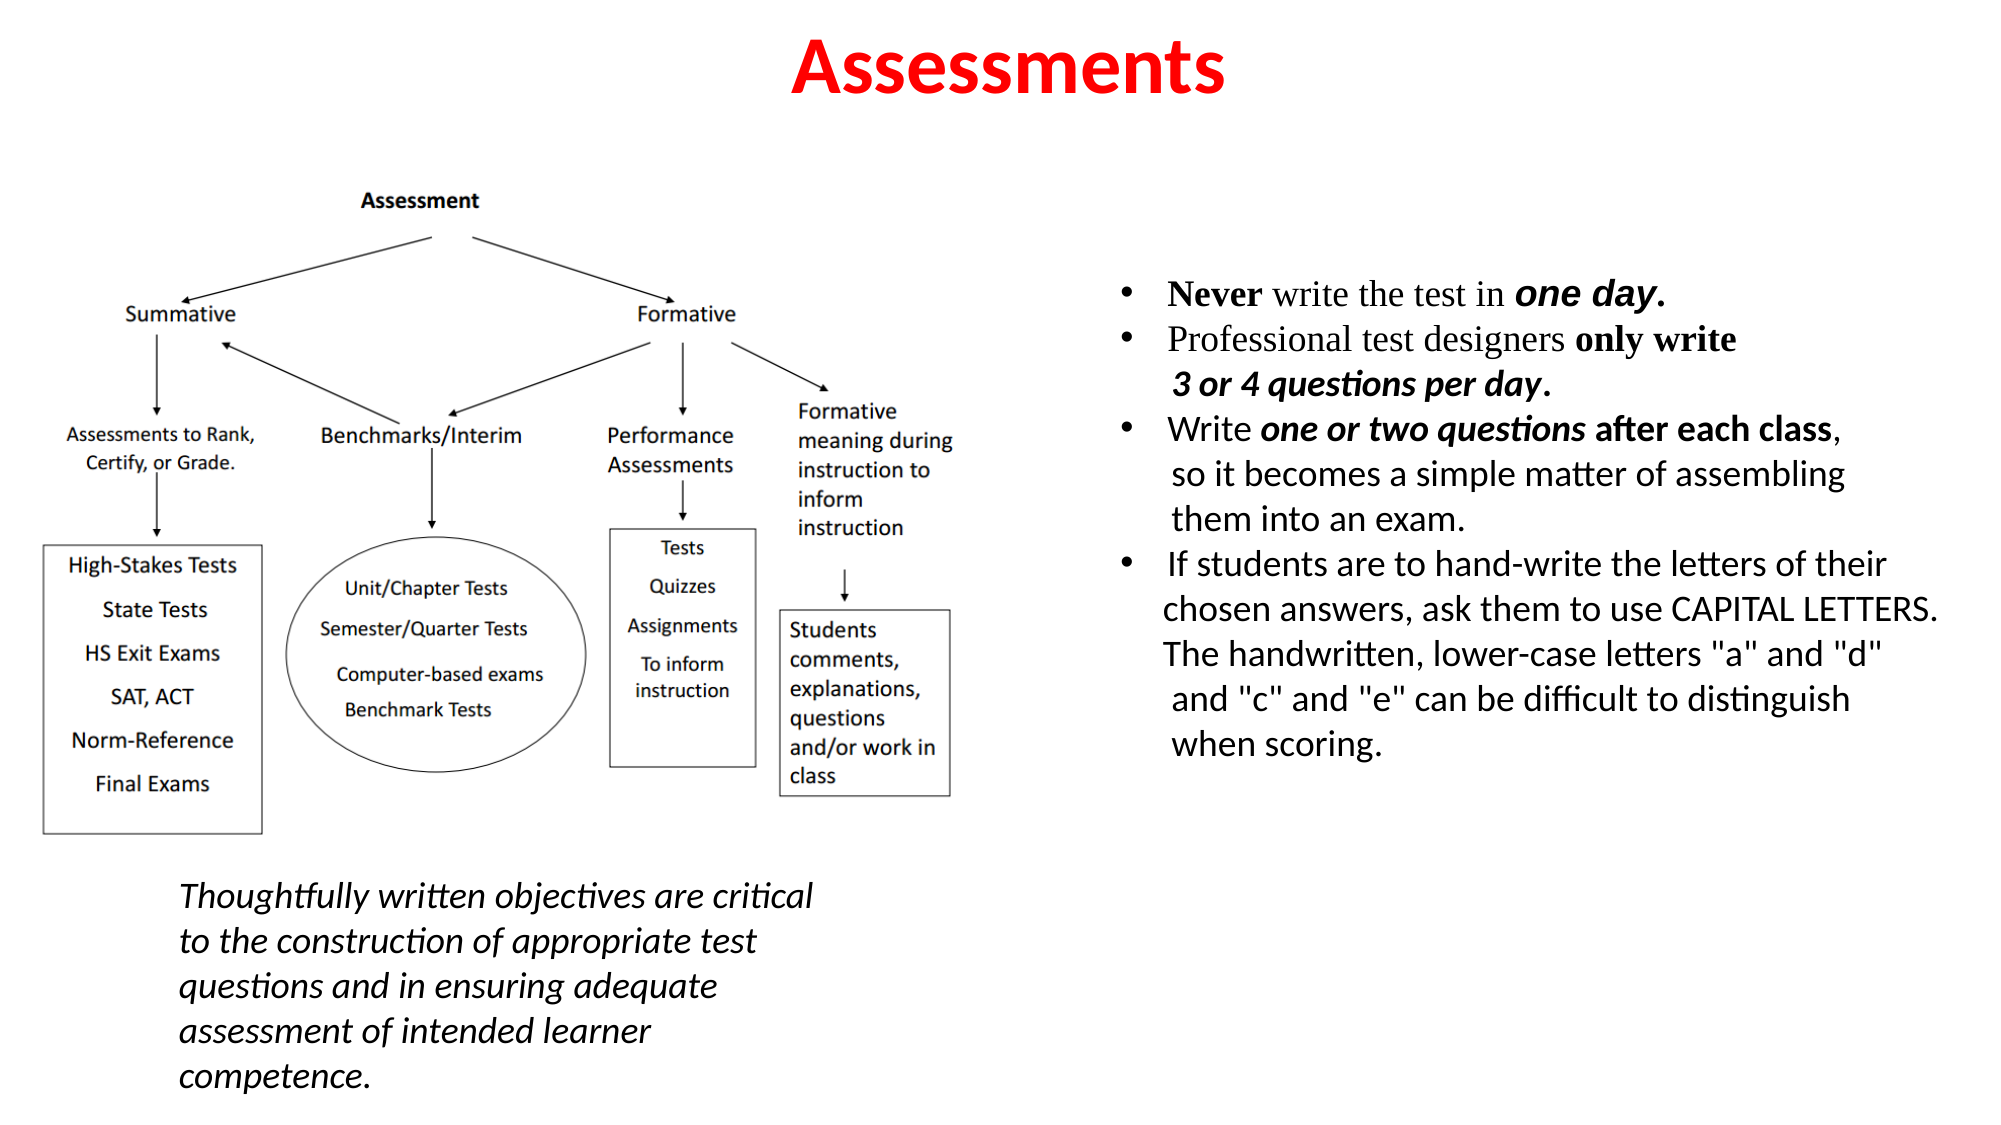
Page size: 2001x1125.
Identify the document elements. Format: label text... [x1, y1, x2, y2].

title Assessments [146, 18, 1872, 116]
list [0, 132, 962, 847]
text_box Thoughtfully written objectives are critical to the construction of appropriate test questions and in ensuring adequate assessment of intended learner competence. [163, 863, 850, 1106]
text_box Never write the test in one day. Professional test designers only write 3 or 4 questions per day. Write one or two questions after each class, so it becomes a simple matter of assembling them into an exam. If students are to hand-write the letters of their chosen answers, ask them to use CAPITAL LETTERS. The handwritten, lower-case letters "a" and "d" and "c" and "e" can be difficult to distinguish when scoring. [1105, 261, 1973, 822]
